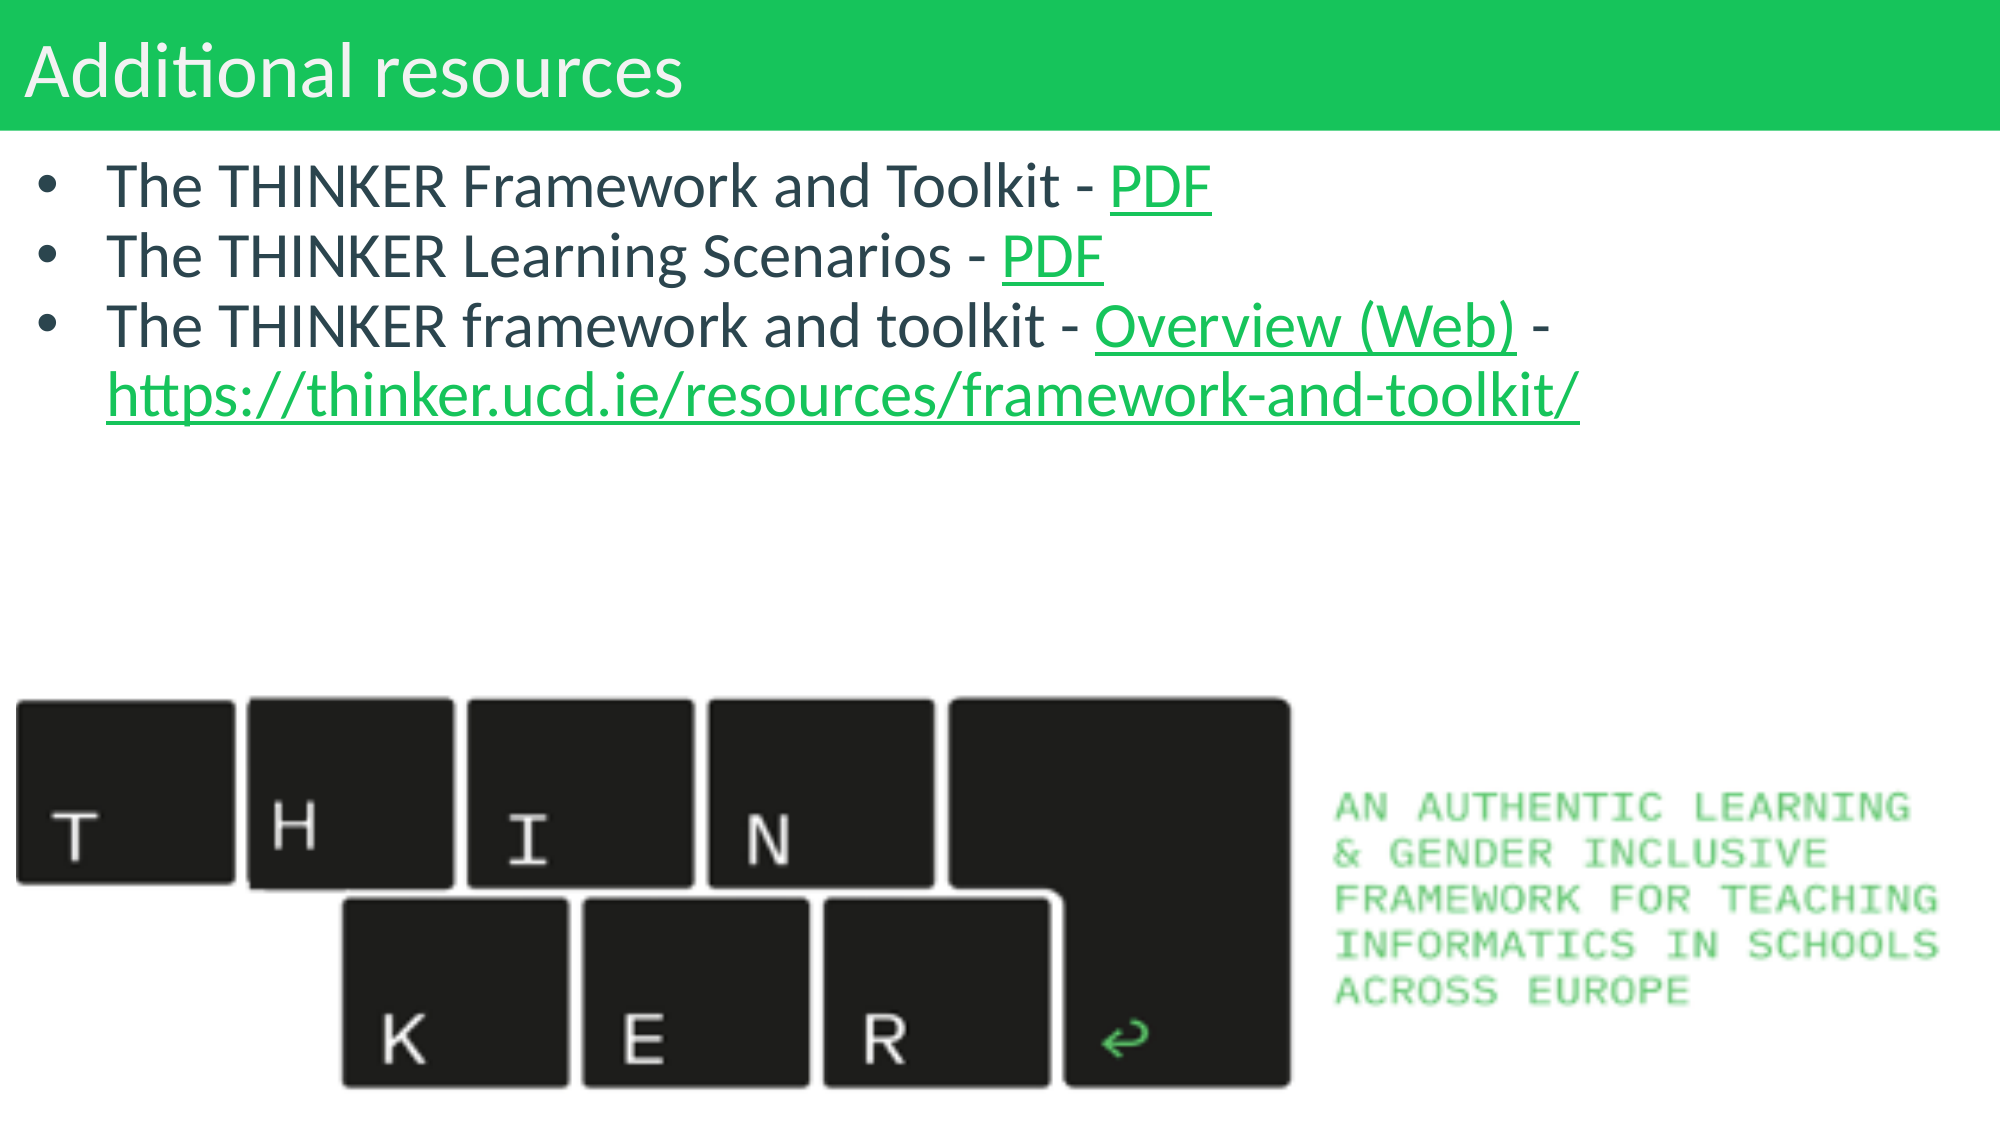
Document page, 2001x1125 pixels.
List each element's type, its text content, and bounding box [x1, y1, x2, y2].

picture [15, 693, 1976, 1108]
list The THINKER Framework and Toolkit - PDF The THINKER Learning Scenarios - PDF The THINKER framework and toolkit - Overview (Web) - https://thinker.ucd.ie/resources/framework-and-toolkit/ [16, 144, 1976, 693]
title Additional resources [16, 13, 1976, 131]
